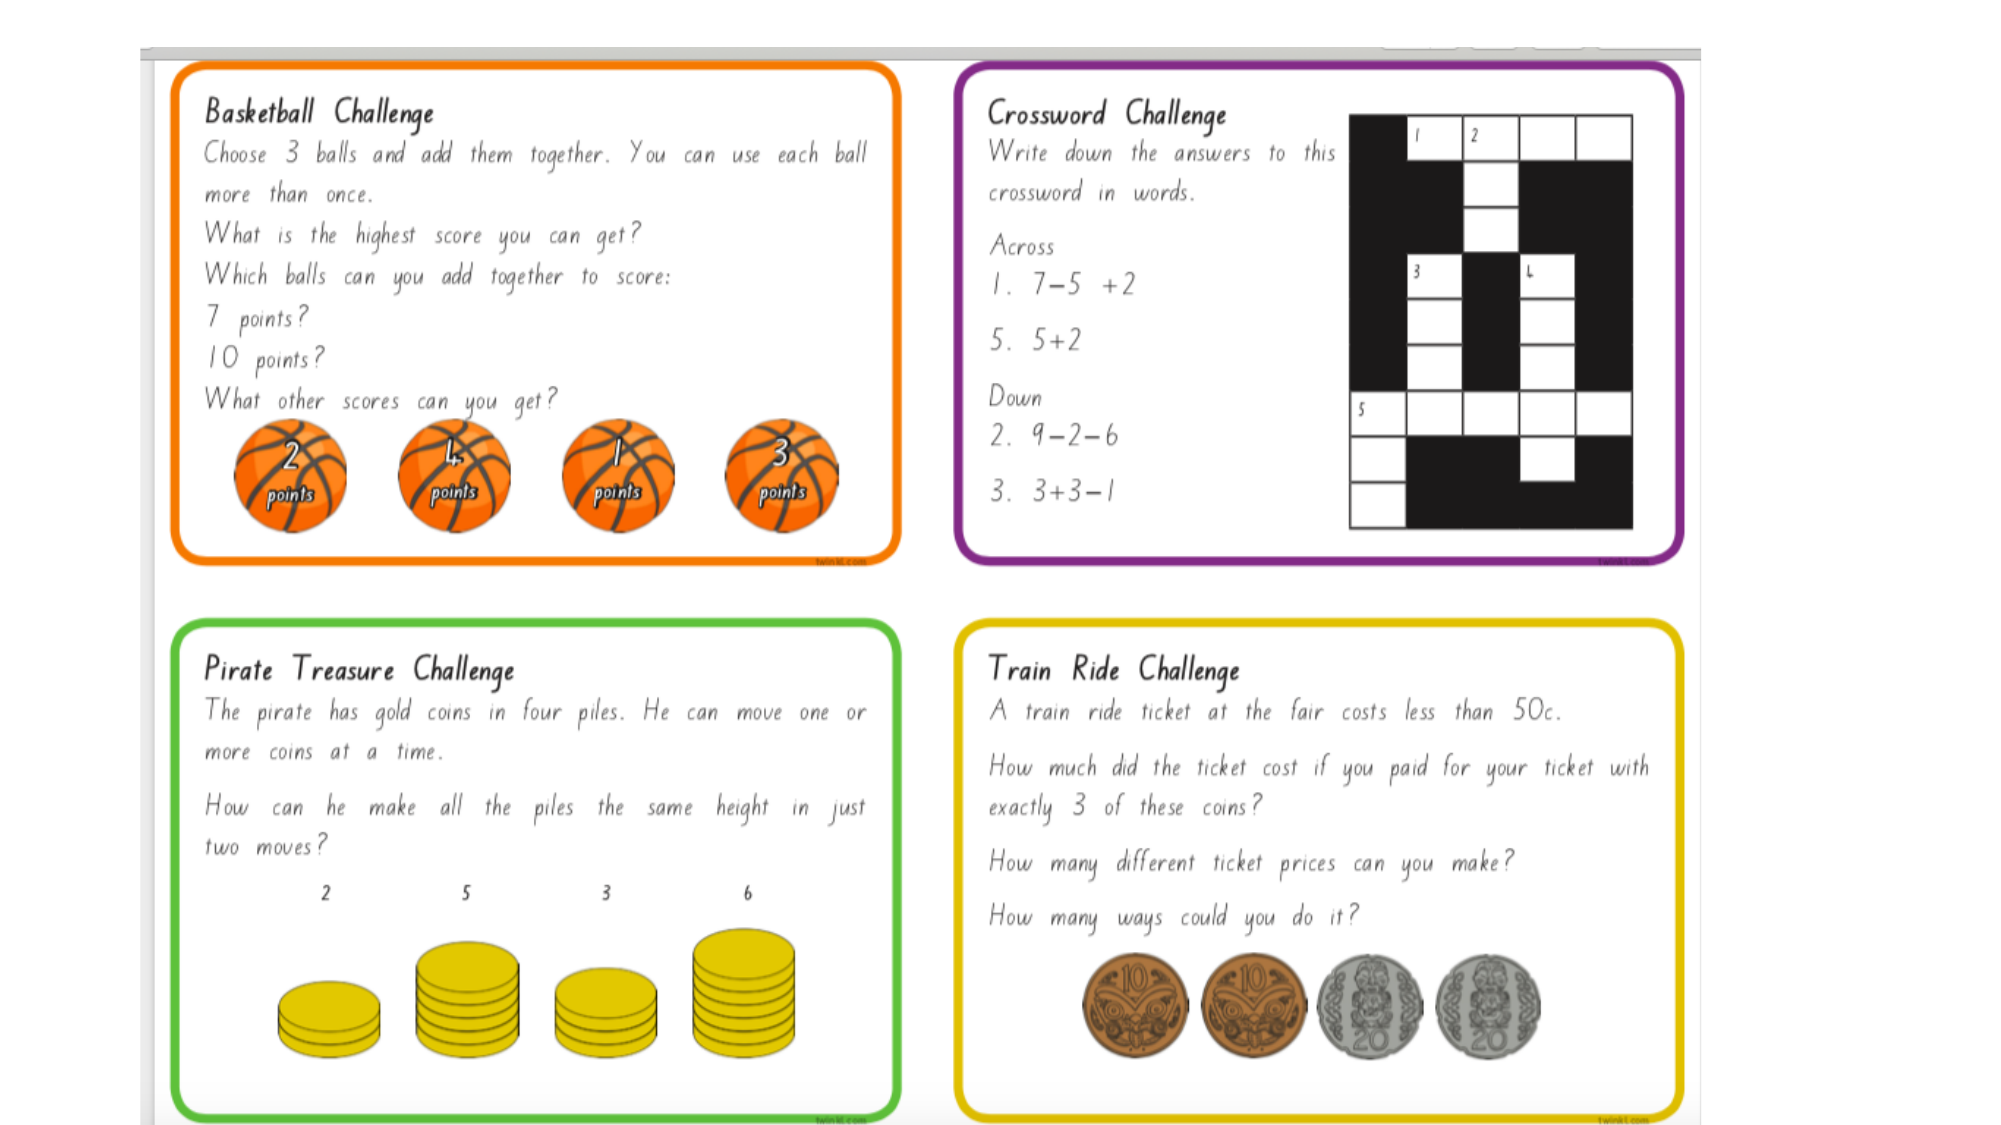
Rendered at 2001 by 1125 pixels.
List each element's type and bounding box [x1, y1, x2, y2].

list [140, 46, 1702, 1125]
